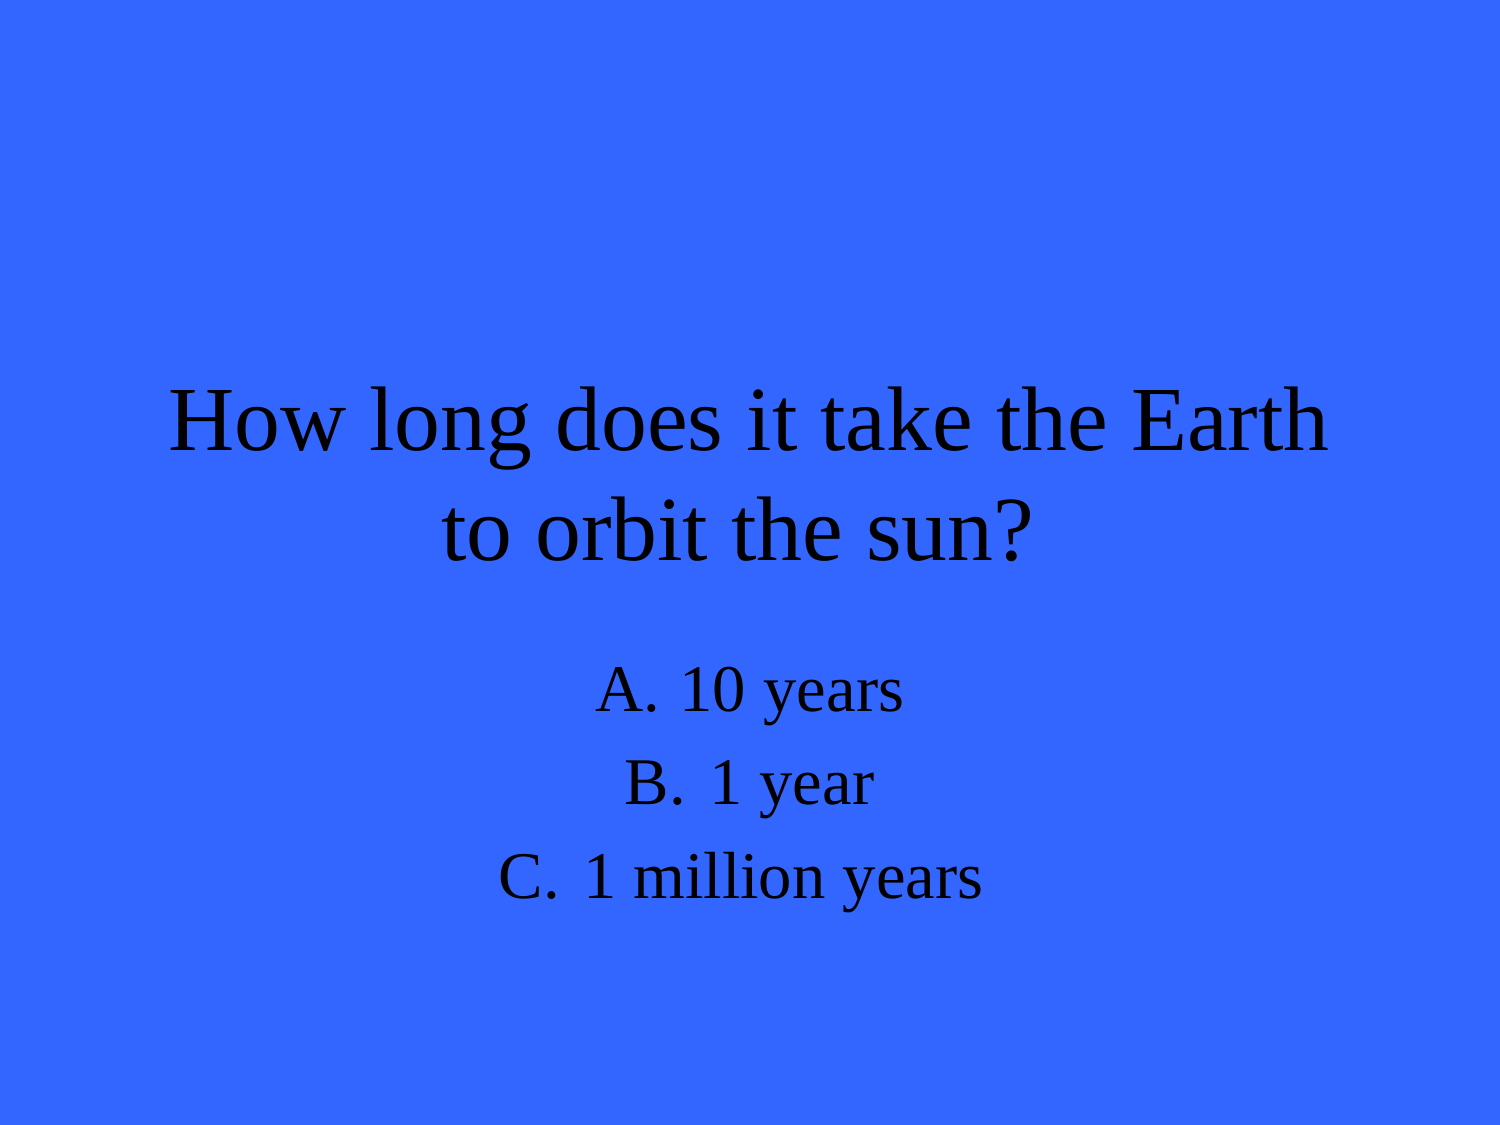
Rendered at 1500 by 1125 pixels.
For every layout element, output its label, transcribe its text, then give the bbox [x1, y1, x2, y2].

title How long does it take the Earth to orbit the sun? [112, 374, 1388, 563]
subtitle 10 years 1 year 1 million years [224, 637, 1276, 926]
